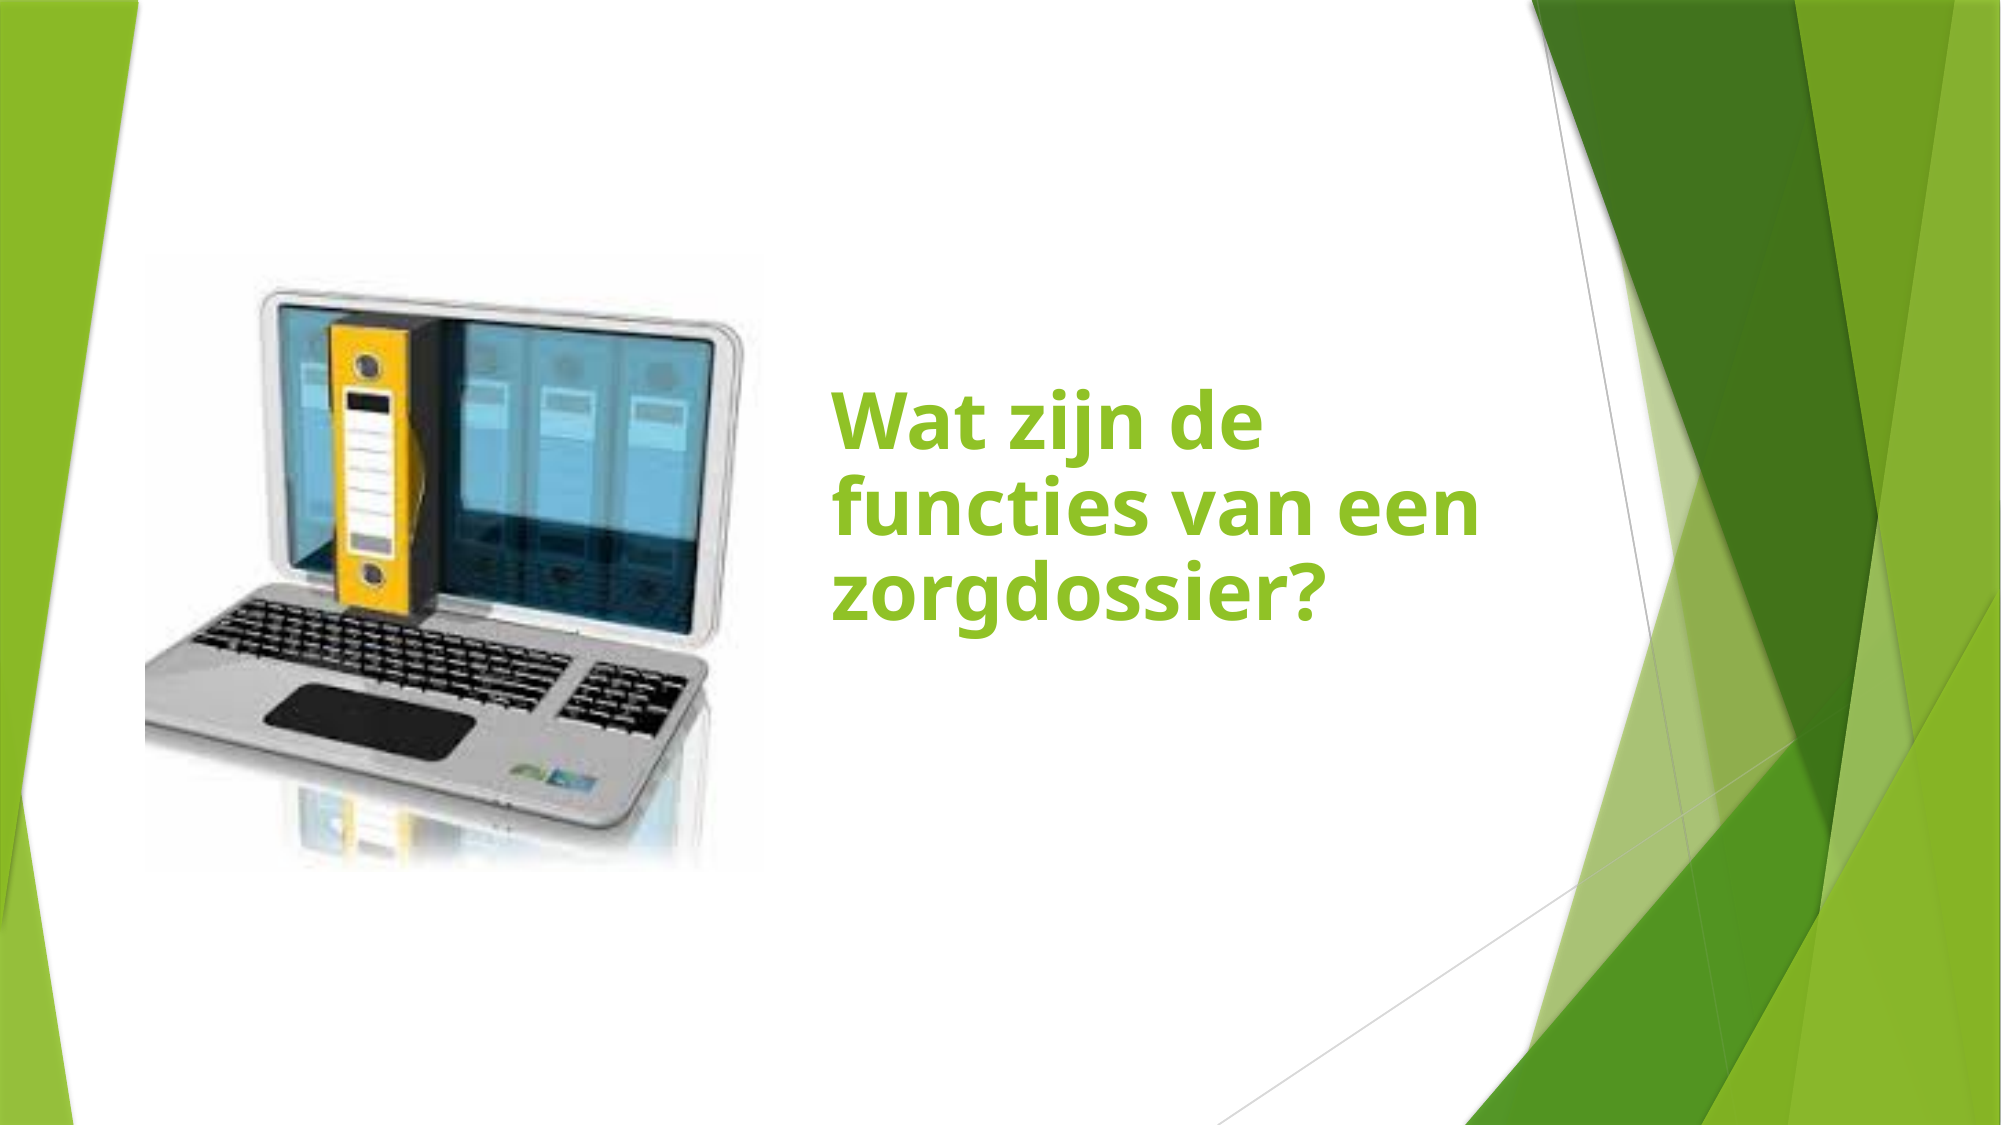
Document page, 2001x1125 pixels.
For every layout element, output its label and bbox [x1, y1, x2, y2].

text_box [0, 0, 2000, 1125]
picture [145, 253, 764, 873]
